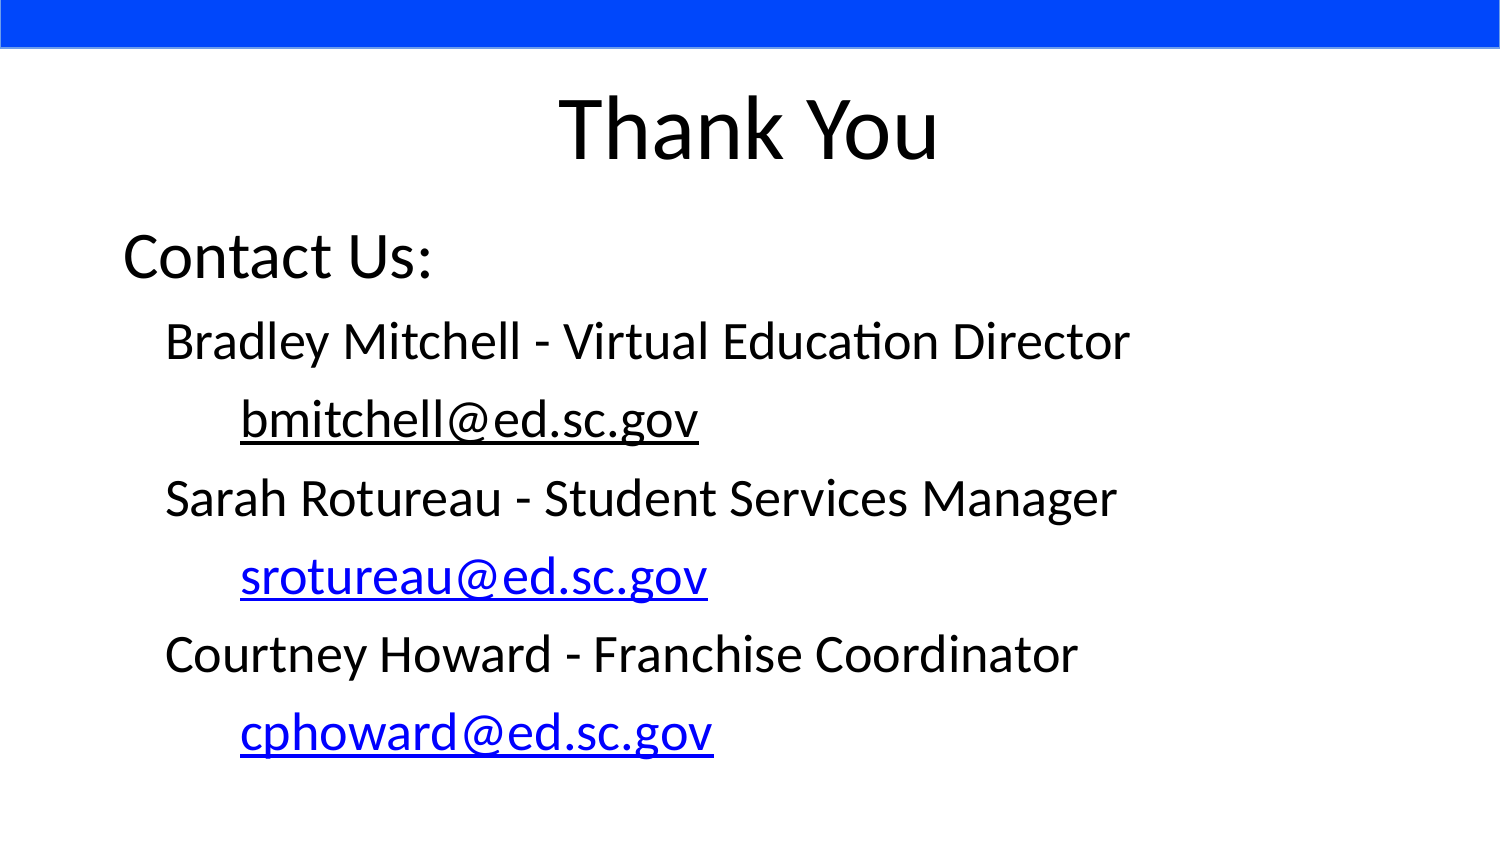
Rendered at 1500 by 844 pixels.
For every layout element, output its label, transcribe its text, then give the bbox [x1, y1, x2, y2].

list Contact Us: Bradley Mitchell - Virtual Education Director bmitchell@ed.sc.gov Sarah Rotureau - Student Services Manager srotureau@ed.sc.gov Courtney Howard - Franchise Coordinator cphoward@ed.sc.gov [75, 196, 1425, 754]
text_box [0, 0, 1500, 49]
title Thank You [75, 52, 1425, 193]
